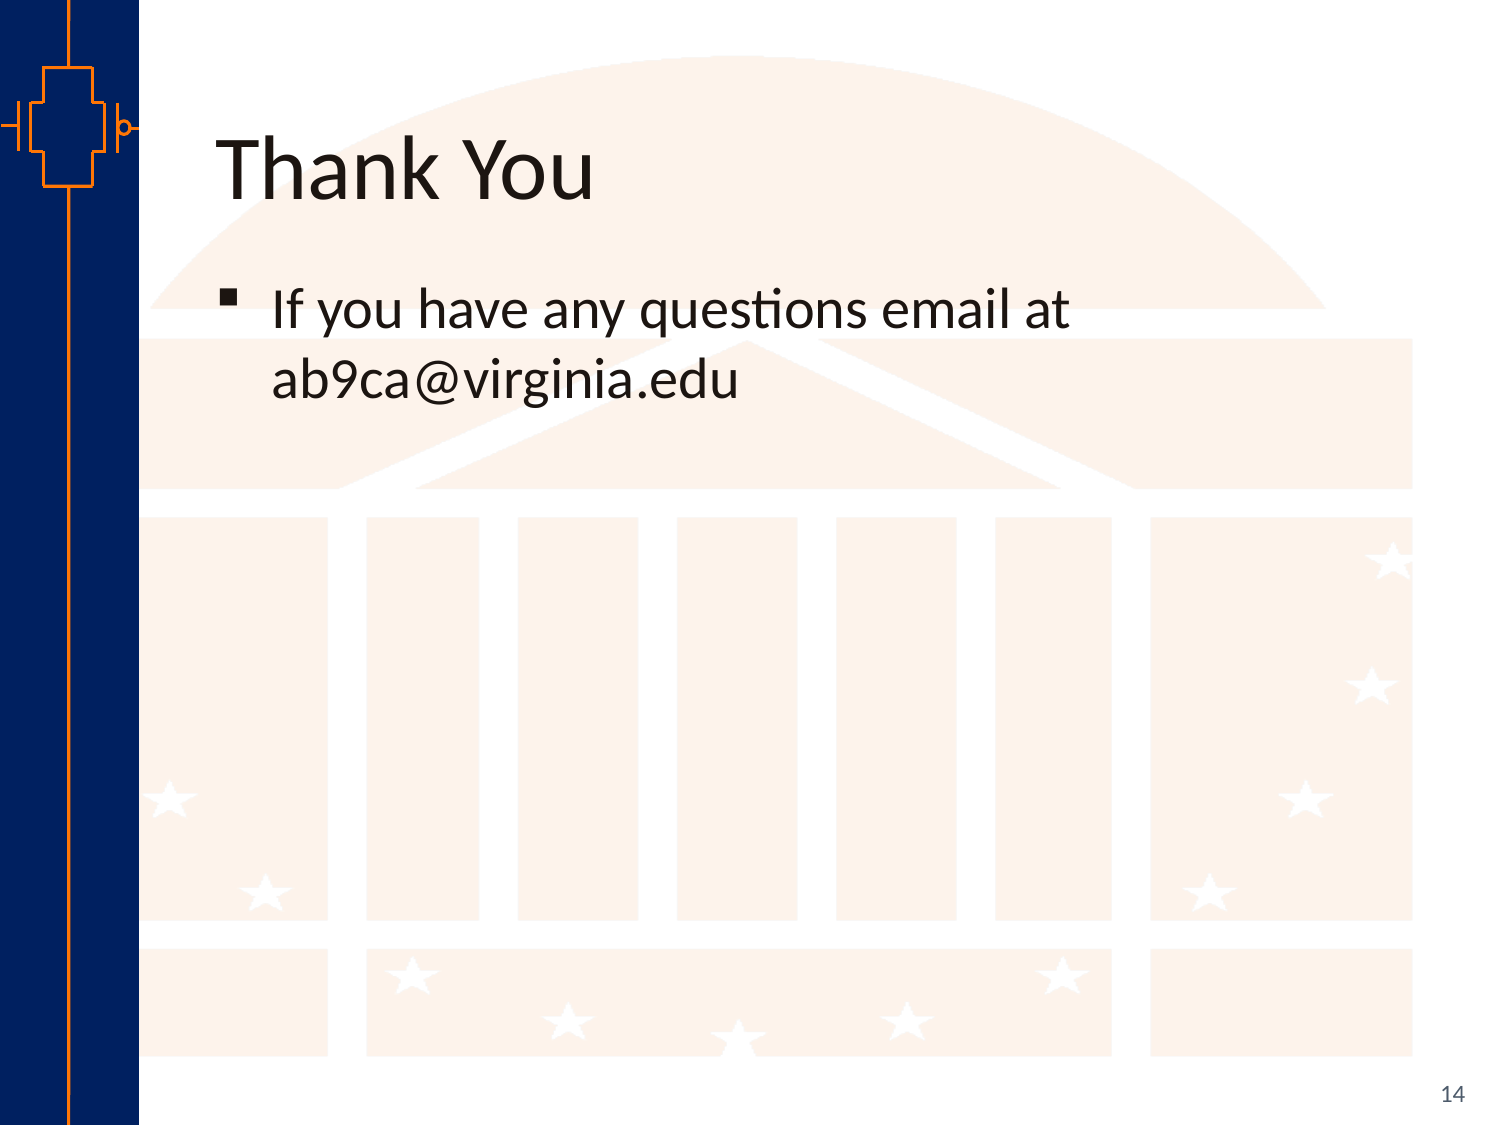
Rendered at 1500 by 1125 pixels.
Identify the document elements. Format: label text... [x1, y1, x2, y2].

slide_number 14 [1425, 1062, 1488, 1123]
list If you have any questions email at ab9ca@virginia.edu [200, 262, 1425, 988]
title Thank You [200, 37, 1388, 225]
